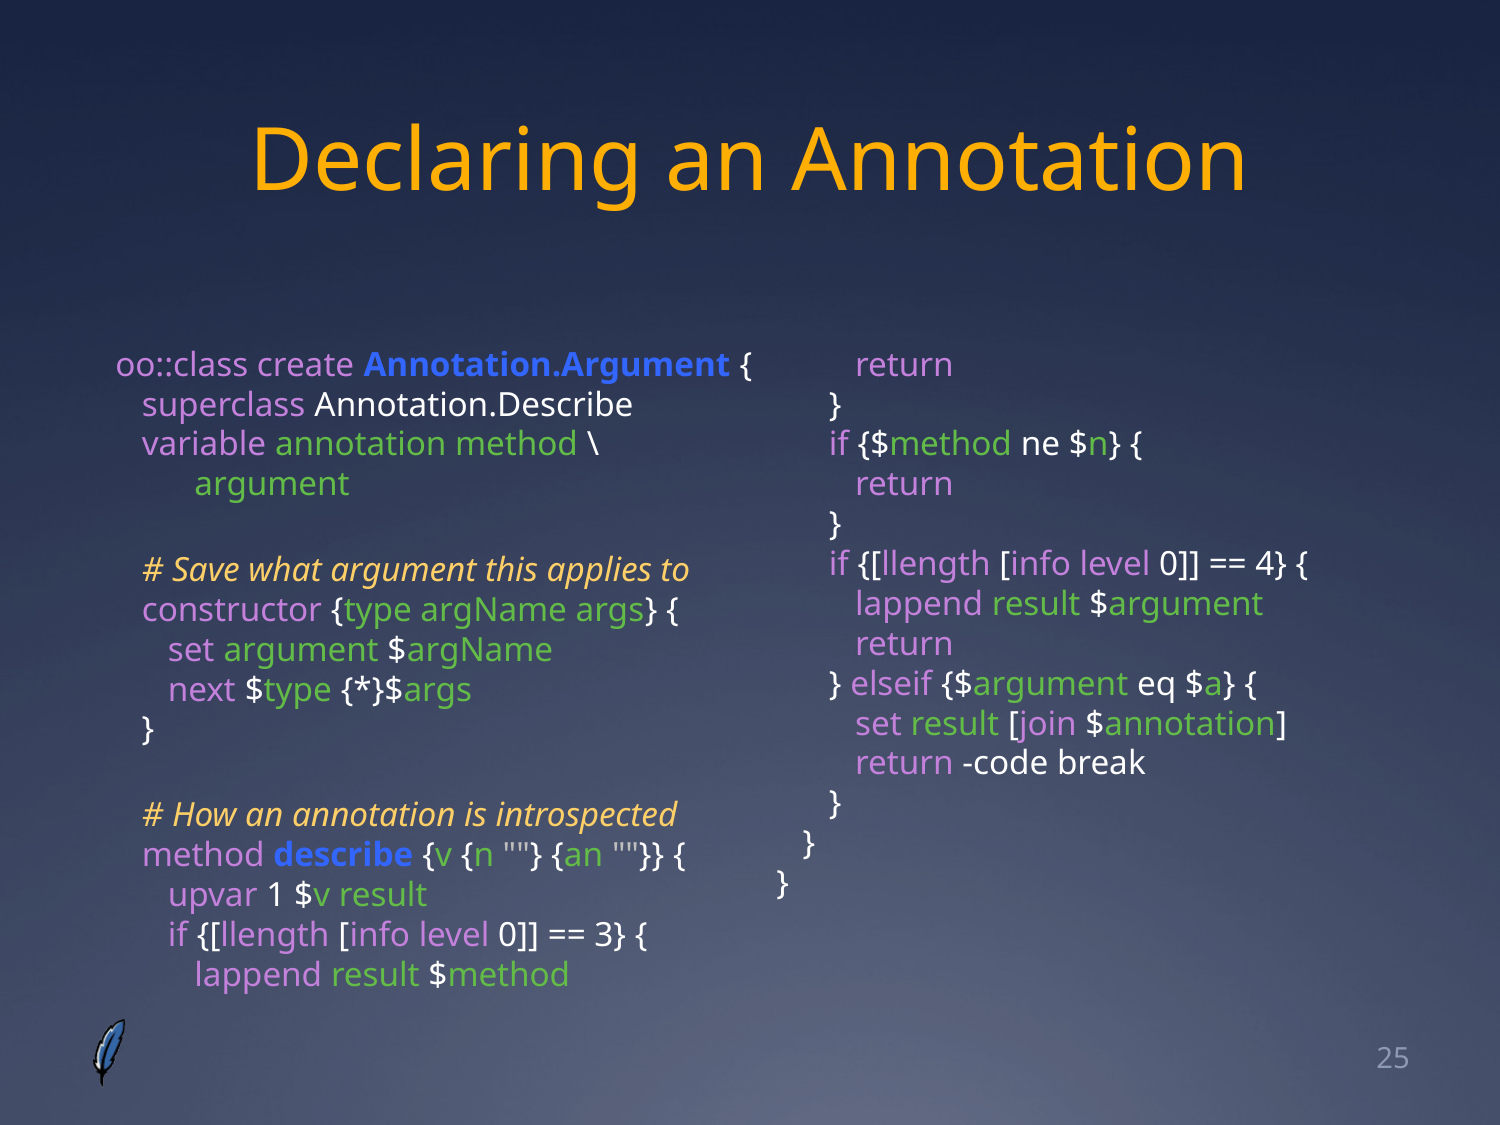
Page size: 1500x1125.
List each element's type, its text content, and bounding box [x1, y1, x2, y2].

list oo::class create Annotation.Argument { superclass Annotation.Describe variable annotation method \ argument # Save what argument this applies to constructor {type argName args} { set argument $argName next $type {*}$args } # How an annotation is introspected method describe {v {n ""} {an ""}} { upvar 1 $v result if {[llength [info level 0]] == 3} { lappend result $method return } if {$method ne $n} { return } if {[llength [info level 0]] == 4} { lappend result $argument return } elseif {$argument eq $a} { set result [join $annotation] return -code break } } } [100, 335, 1438, 1005]
picture [75, 1019, 143, 1088]
slide_number 25 [1325, 1029, 1425, 1090]
title Declaring an Annotation [100, 95, 1400, 225]
